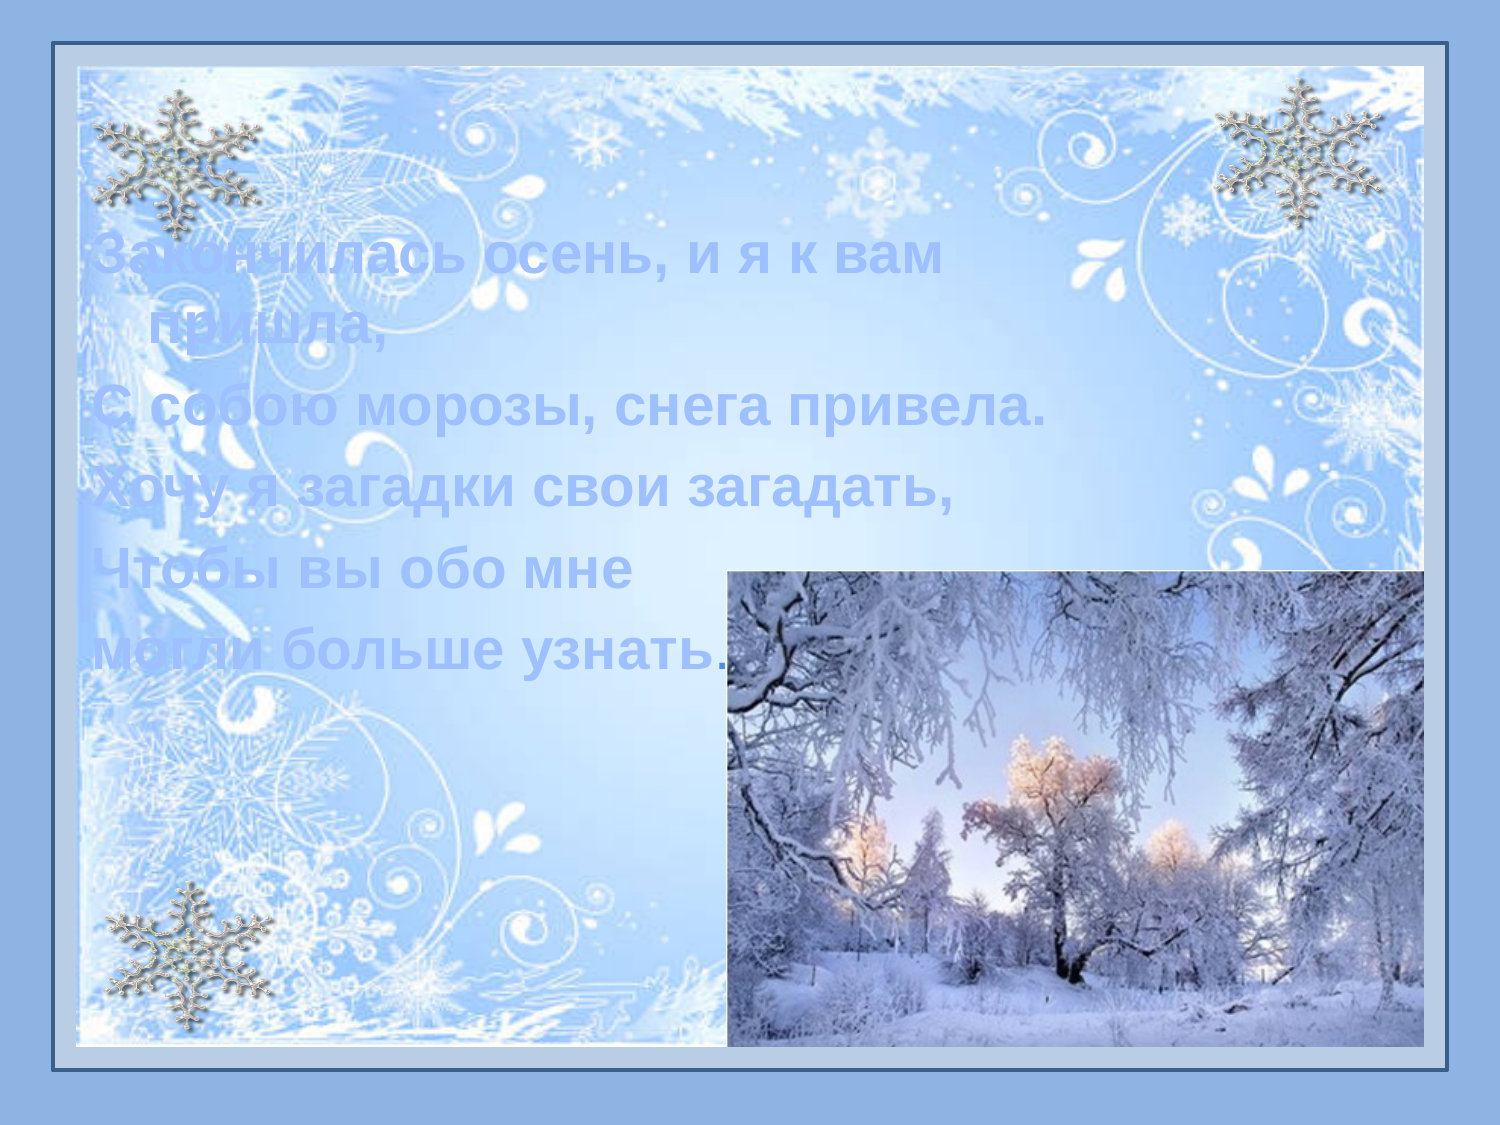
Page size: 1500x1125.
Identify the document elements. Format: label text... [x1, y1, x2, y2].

list Закончилась осень, и я к вам пришла, С собою морозы, снега привела. Хочу я загадки свои загадать, Чтобы вы обо мне могли больше узнать. [76, 208, 1164, 787]
picture [76, 66, 1424, 1048]
